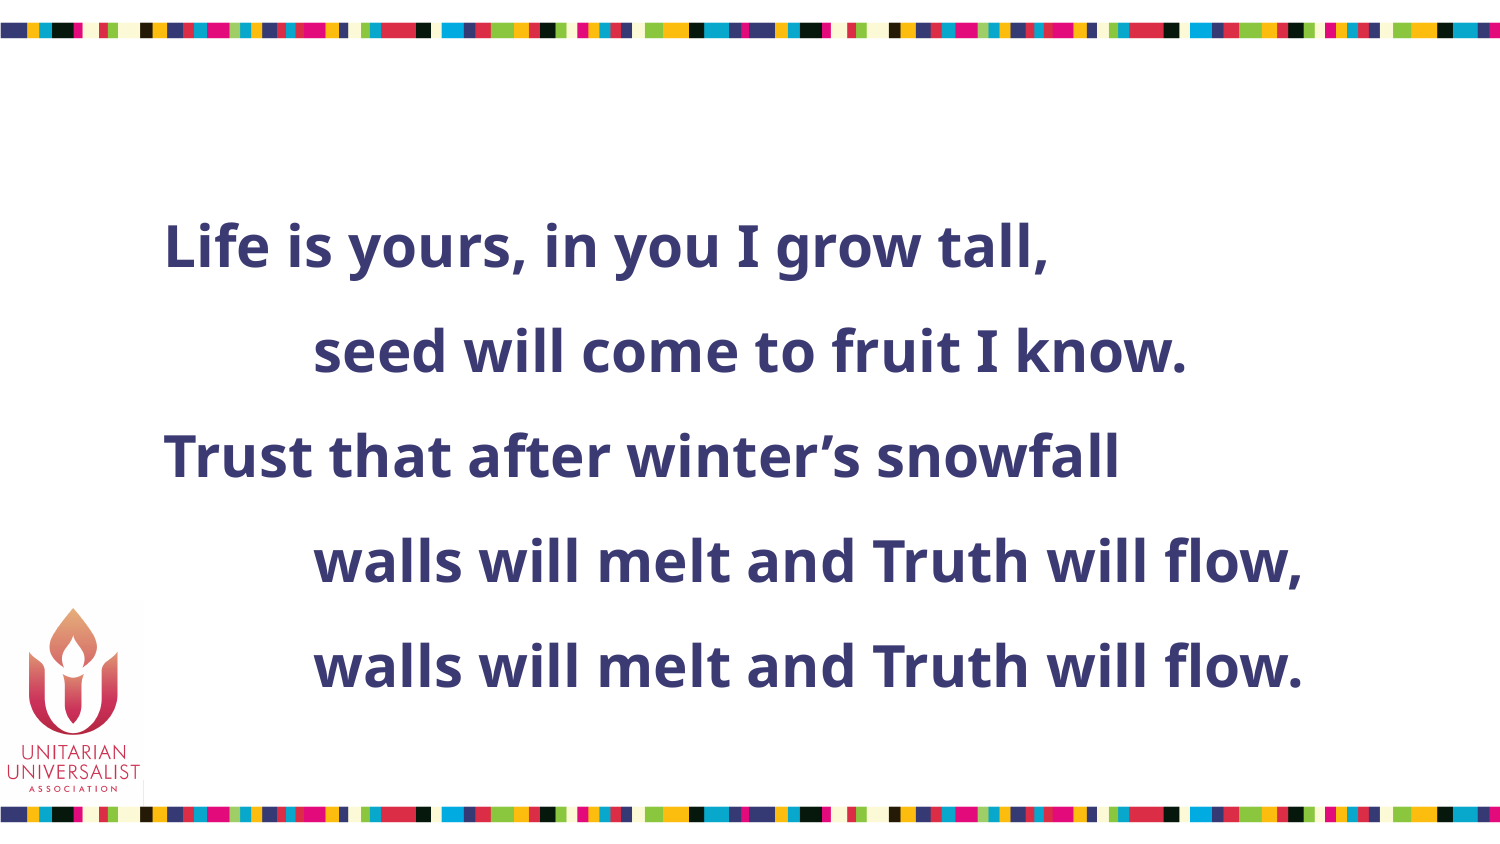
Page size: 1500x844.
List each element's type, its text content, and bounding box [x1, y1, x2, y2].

picture [0, 22, 1500, 40]
text_box Life is yours, in you I grow tall, seed will come to fruit I know. Trust that after winter’s snowfall walls will melt and Truth will flow, walls will melt and Truth will flow. [148, 159, 1480, 714]
picture [0, 600, 1500, 824]
